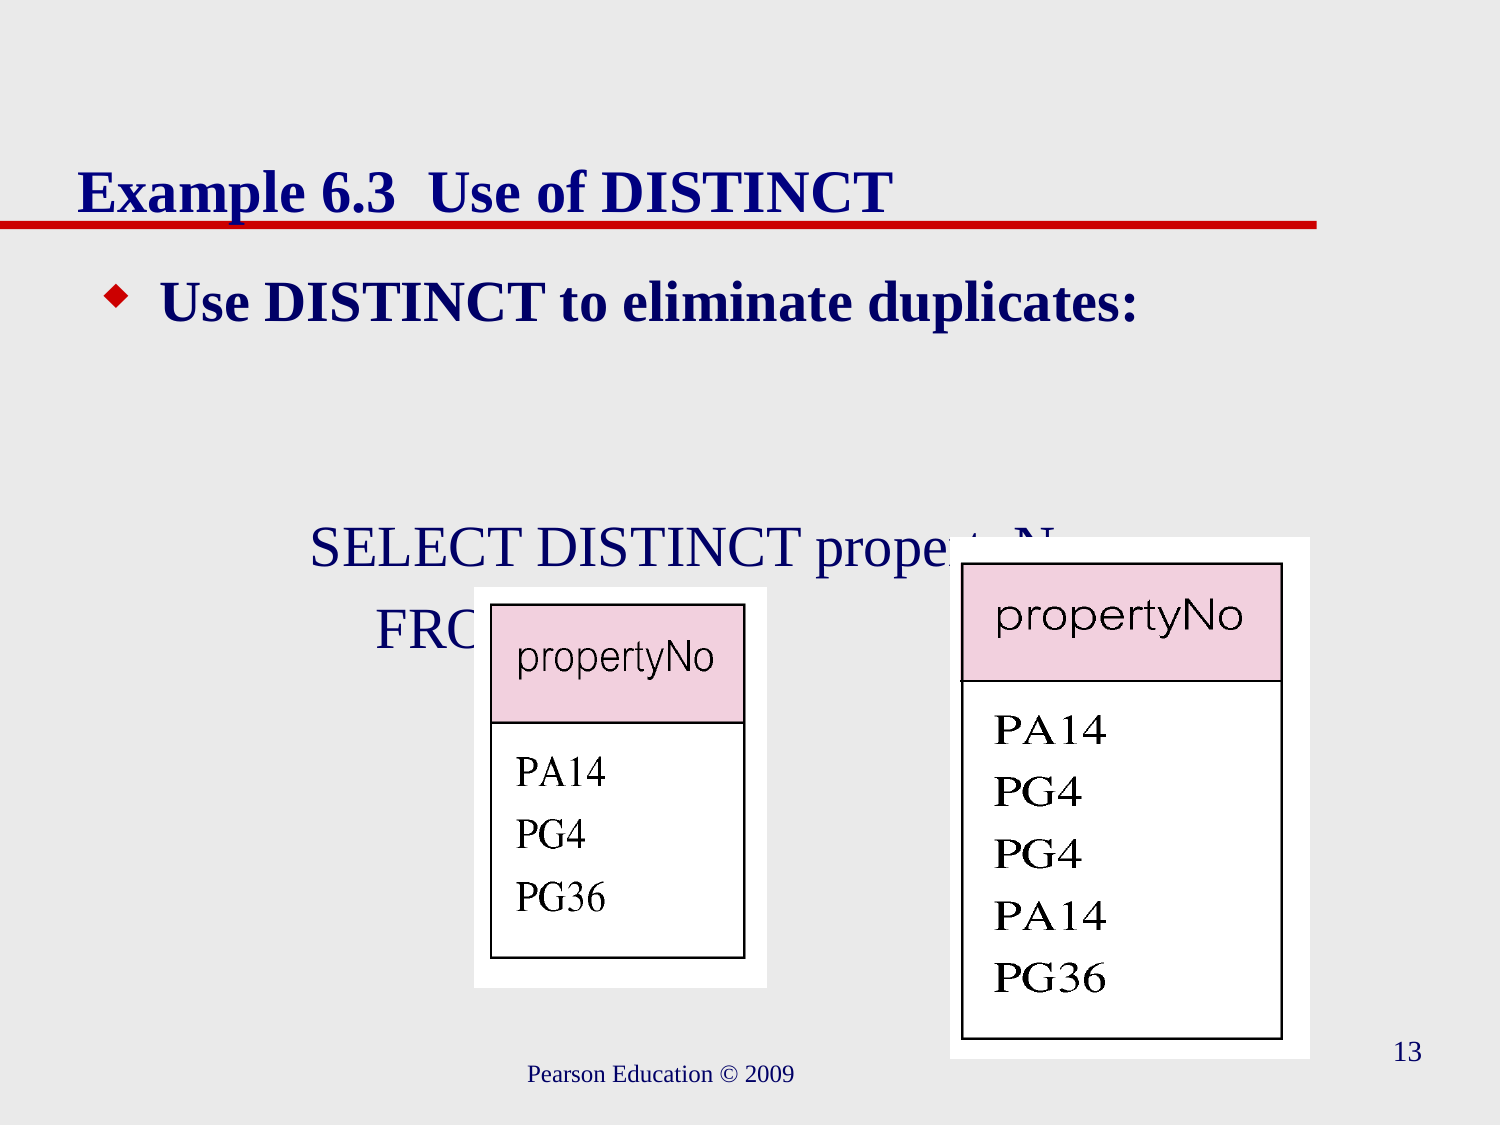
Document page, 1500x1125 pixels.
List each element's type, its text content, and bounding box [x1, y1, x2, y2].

picture [474, 587, 768, 988]
list Use DISTINCT to eliminate duplicates: SELECT DISTINCT propertyNo FROM Viewing; [88, 255, 1427, 931]
text_box Pearson Education © 2009 [512, 1050, 1038, 1095]
title Example 6.3 Use of DISTINCT [62, 43, 1338, 226]
slide_number 13 [1124, 1012, 1438, 1088]
picture [949, 537, 1310, 1059]
